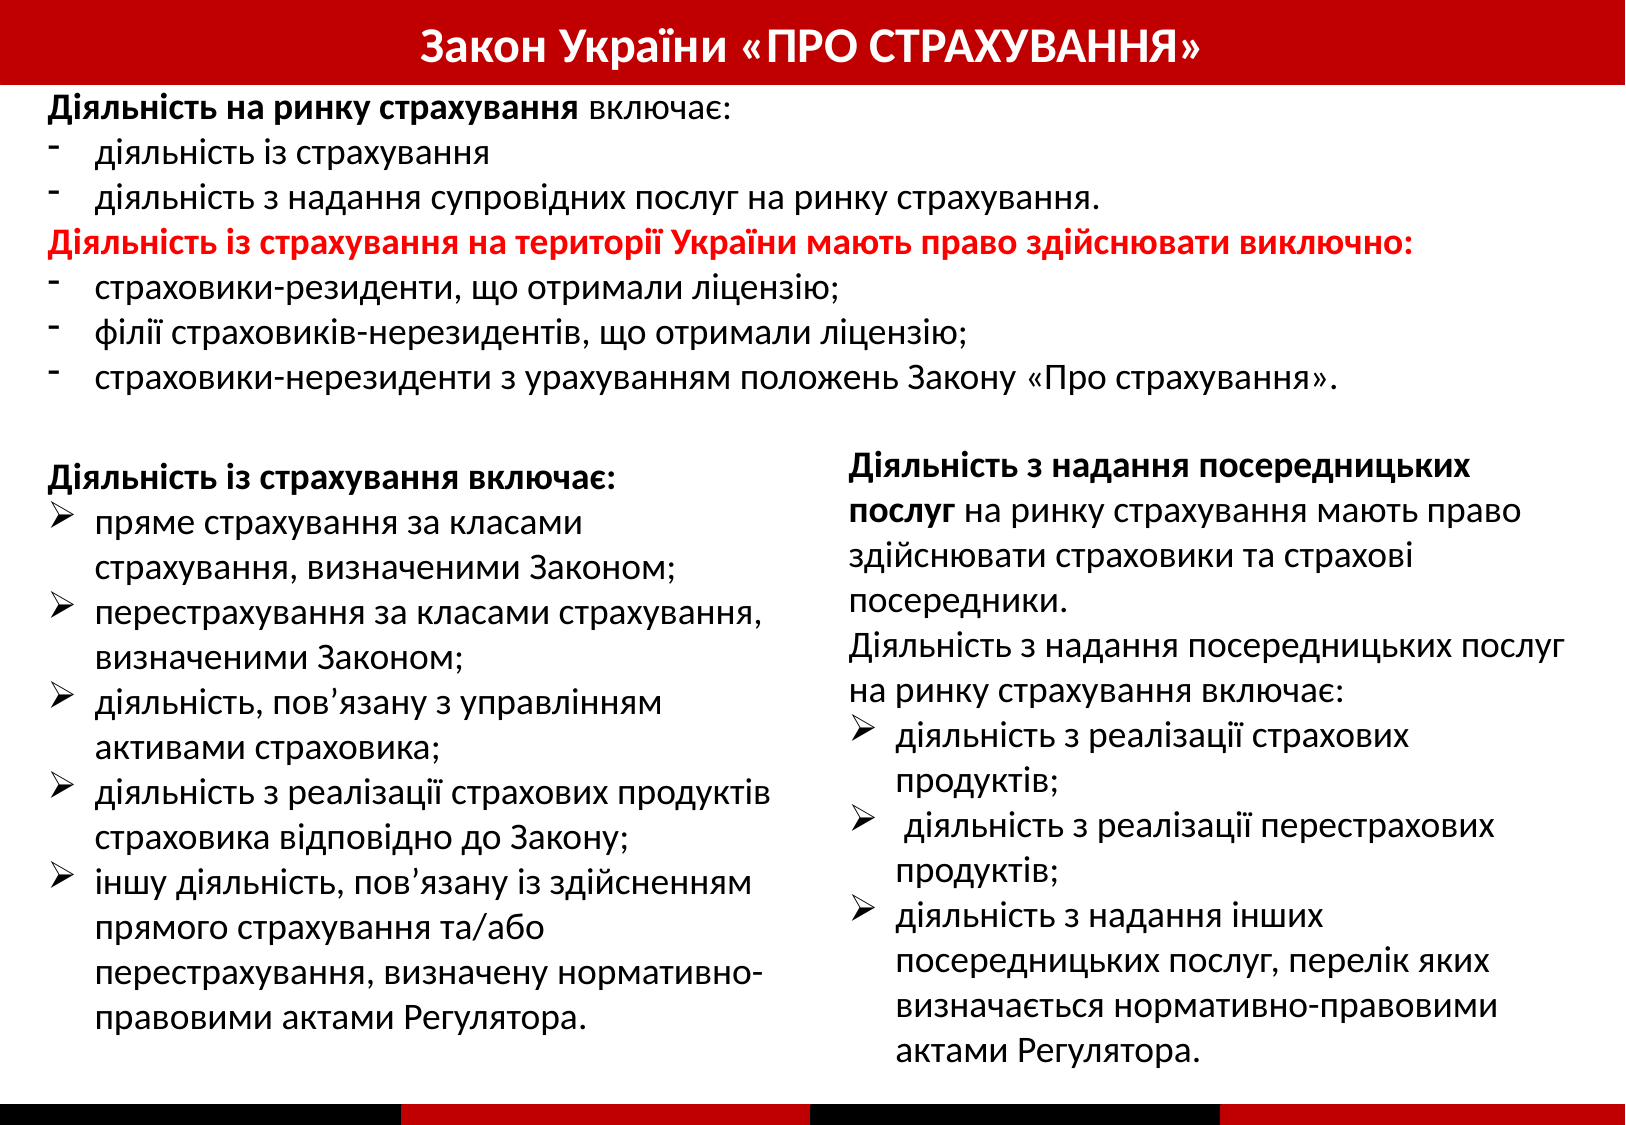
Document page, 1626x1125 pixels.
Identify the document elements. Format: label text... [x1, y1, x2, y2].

text_box [0, 1104, 401, 1125]
text_box [401, 1104, 810, 1125]
text_box [810, 1104, 1220, 1125]
text_box [1220, 1104, 1625, 1125]
text_box Діяльність із страхування включає: пряме страхування за класами страхування, визначеними Законом; перестрахування за класами страхування, визначеними Законом; діяльність, пов’язану з управлінням активами страховика; діяльність з реалізації страхових продуктів страховика відповідно до Закону; іншу діяльність, пов’язану із здійсненням прямого страхування та/або перестрахування, визначену нормативно-правовими актами Регулятора. [32, 445, 789, 1045]
text_box Діяльність з надання посередницьких послуг на ринку страхування мають право здійснювати страховики та страхові посередники. Діяльність з надання посередницьких послуг на ринку страхування включає: діяльність з реалізації страхових продуктів; діяльність з реалізації перестрахових продуктів; діяльність з надання інших посередницьких послуг, перелік яких визначається нормативно-правовими актами Регулятора. [833, 432, 1590, 1078]
text_box Діяльність на ринку страхування включає: діяльність із страхування діяльність з надання супровідних послуг на ринку страхування. Діяльність із страхування на території України мають право здійснювати виключно: страховики-резиденти, що отримали ліцензію; філії страховиків-нерезидентів, що отримали ліцензію; страховики-нерезиденти з урахуванням положень Закону «Про страхування». [32, 75, 1625, 405]
text_box Закон України «ПРО СТРАХУВАННЯ» [0, 0, 1625, 85]
